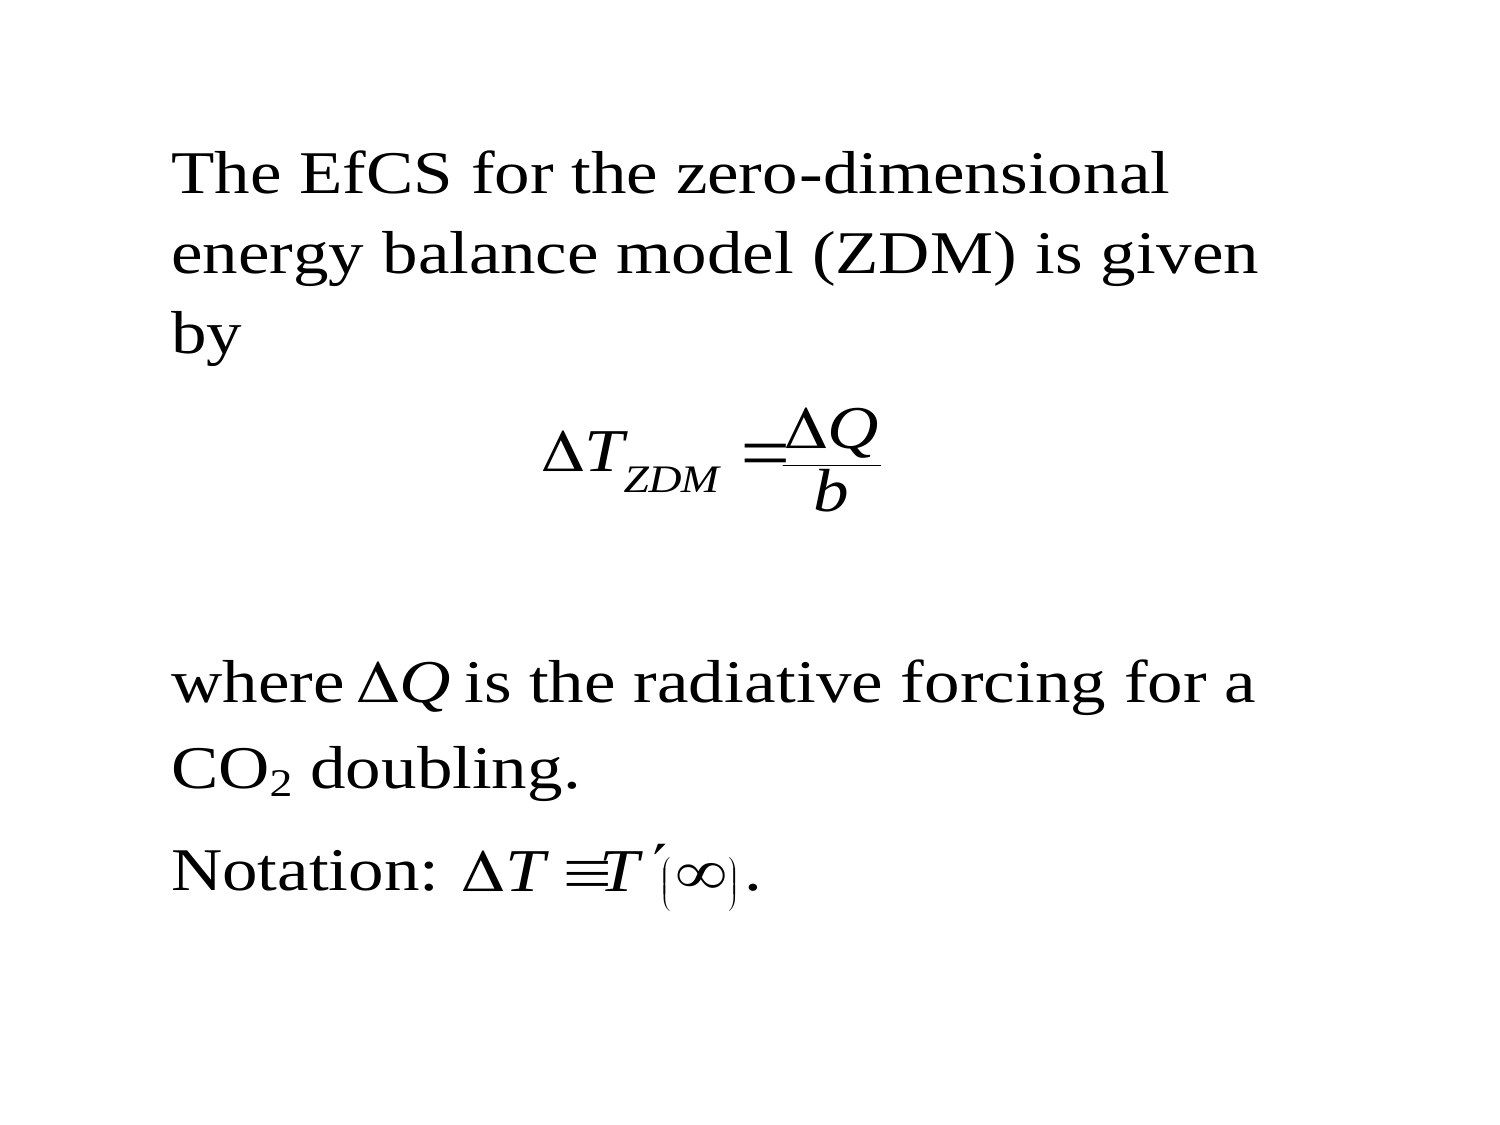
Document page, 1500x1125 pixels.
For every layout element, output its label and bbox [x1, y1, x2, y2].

picture [170, 136, 1318, 950]
